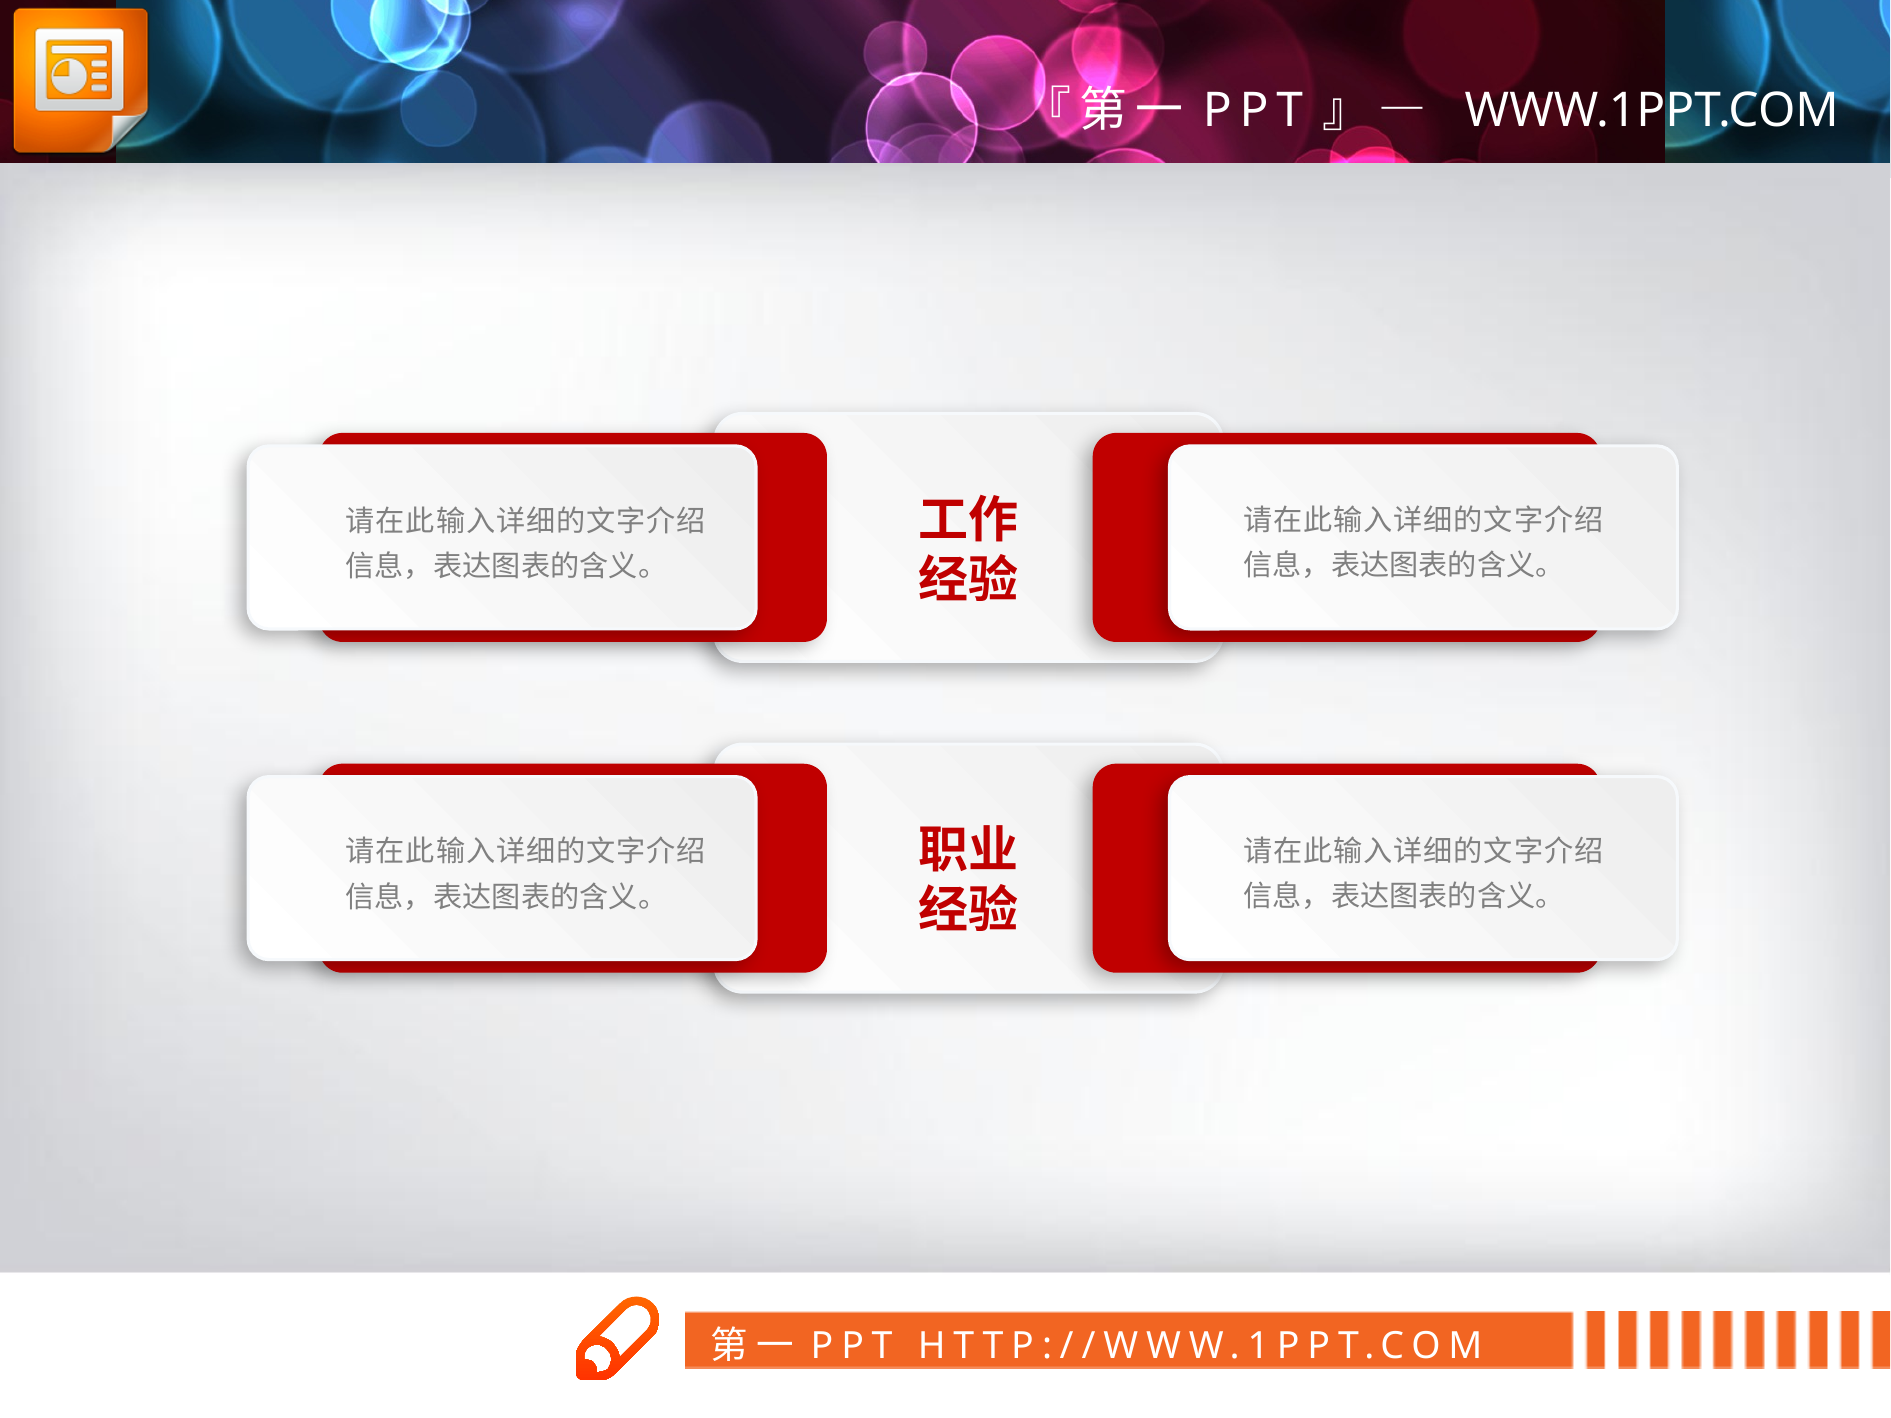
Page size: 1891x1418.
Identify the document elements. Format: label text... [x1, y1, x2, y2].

text_box [248, 776, 757, 960]
text_box [326, 763, 827, 973]
text_box [740, 944, 1196, 993]
text_box [1092, 763, 1594, 973]
text_box [325, 432, 827, 642]
text_box 职业 经验 [832, 812, 1072, 944]
text_box 请在此输入详细的文字介绍信息，表达图表的含义。 [1228, 814, 1619, 920]
picture [685, 1311, 1891, 1369]
text_box [719, 413, 1218, 481]
text_box [1169, 776, 1678, 960]
text_box 请在此输入详细的文字介绍信息，表达图表的含义。 [330, 814, 721, 921]
text_box [1169, 445, 1678, 629]
text_box 工作 经验 [832, 481, 1072, 613]
text_box 请在此输入详细的文字介绍信息，表达图表的含义。 [1228, 483, 1619, 590]
picture [0, 0, 1891, 1275]
text_box [1092, 432, 1594, 642]
text_box [790, 613, 1113, 662]
text_box [719, 744, 1218, 812]
text_box 请在此输入详细的文字介绍信息，表达图表的含义。 [330, 484, 721, 590]
text_box [248, 445, 757, 629]
